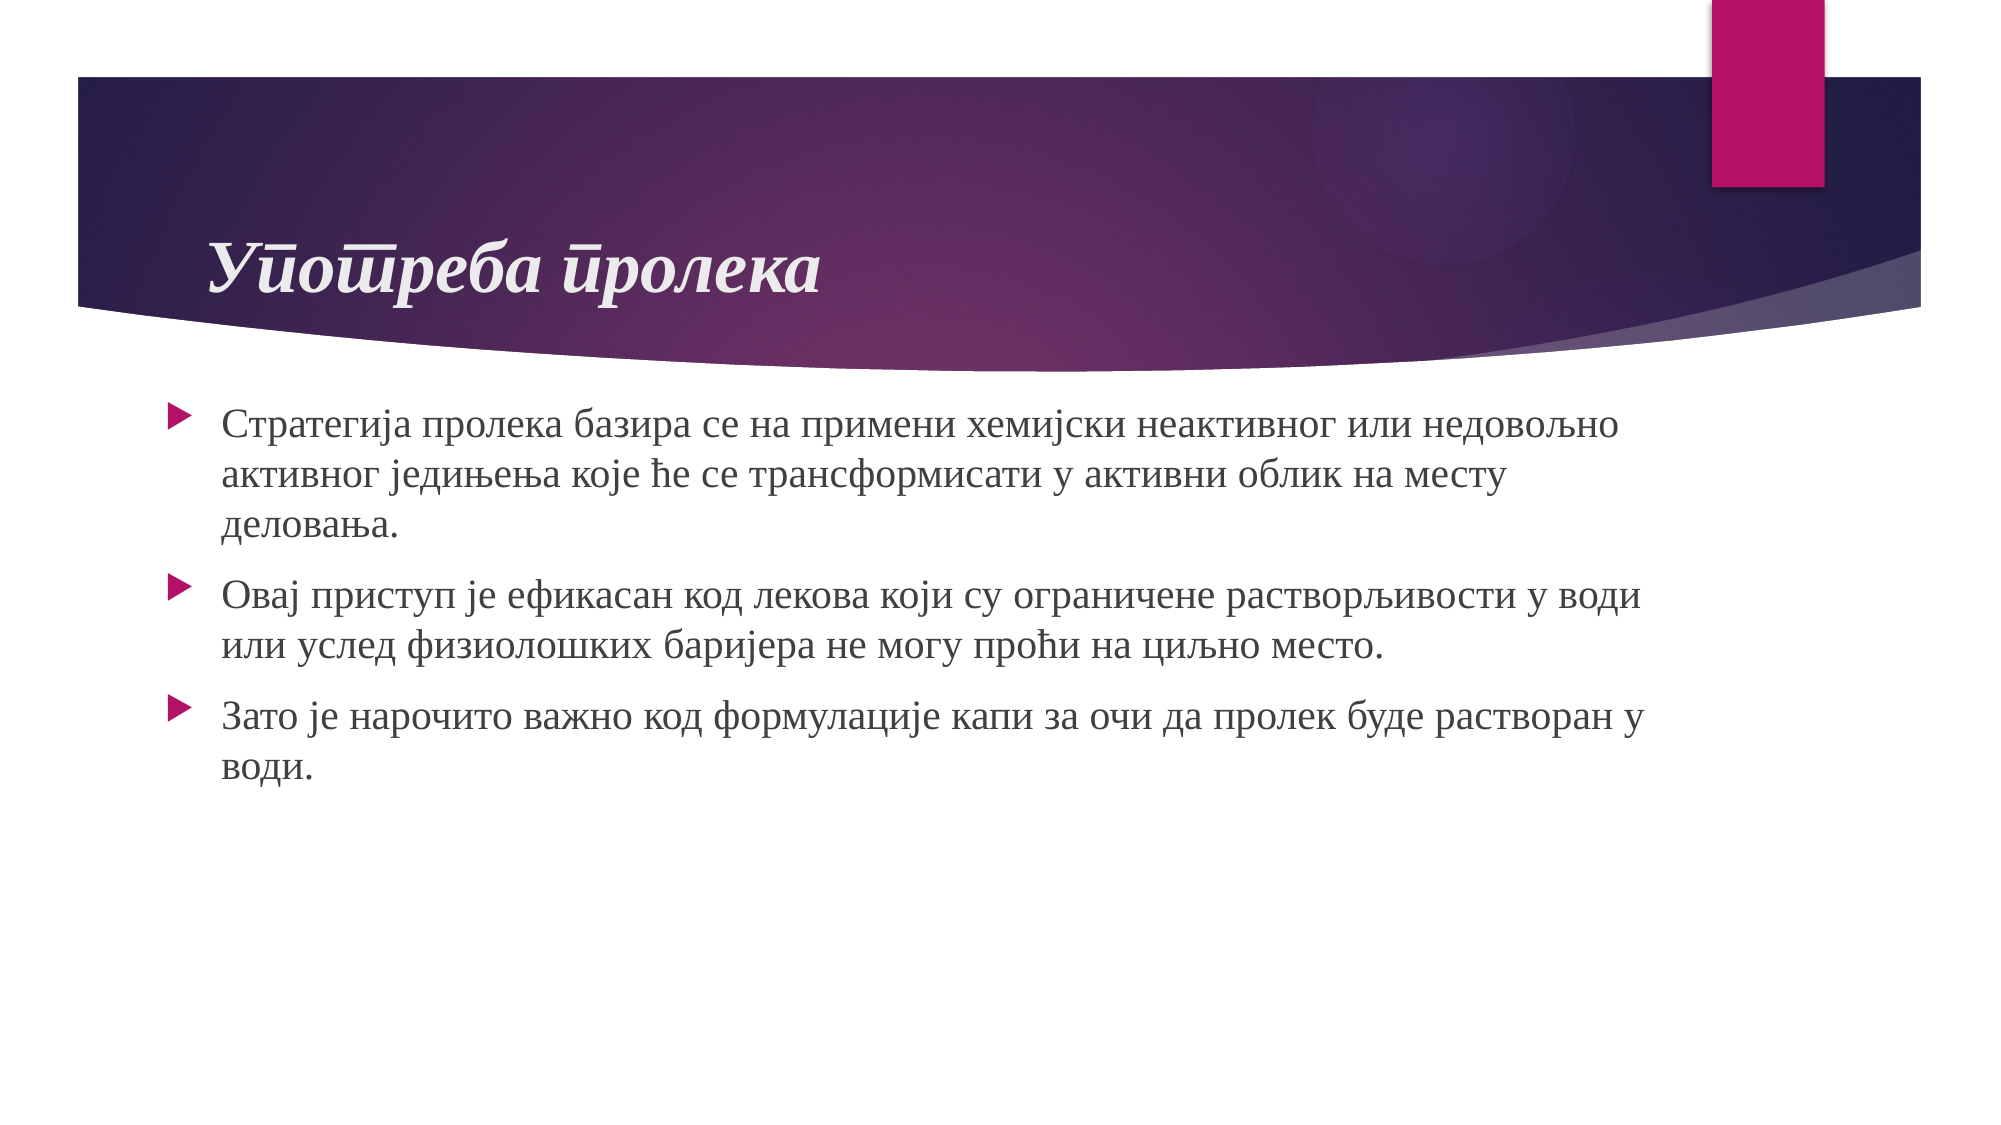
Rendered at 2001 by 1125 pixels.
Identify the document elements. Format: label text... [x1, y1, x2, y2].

title Употреба пролека [189, 159, 1627, 276]
list Стратегија пролека базира се на примени хемијски неактивног или недовољно активног једињења које ће се трансформисати у активни облик на месту деловања. Овај приступ је ефикасан код лекова који су ограничене растворљивости у води или услед физиолошких баријера не могу проћи на циљно место. Зато је нарочито важно код формулације капи за очи да пролек буде растворан у води. [149, 388, 1709, 950]
